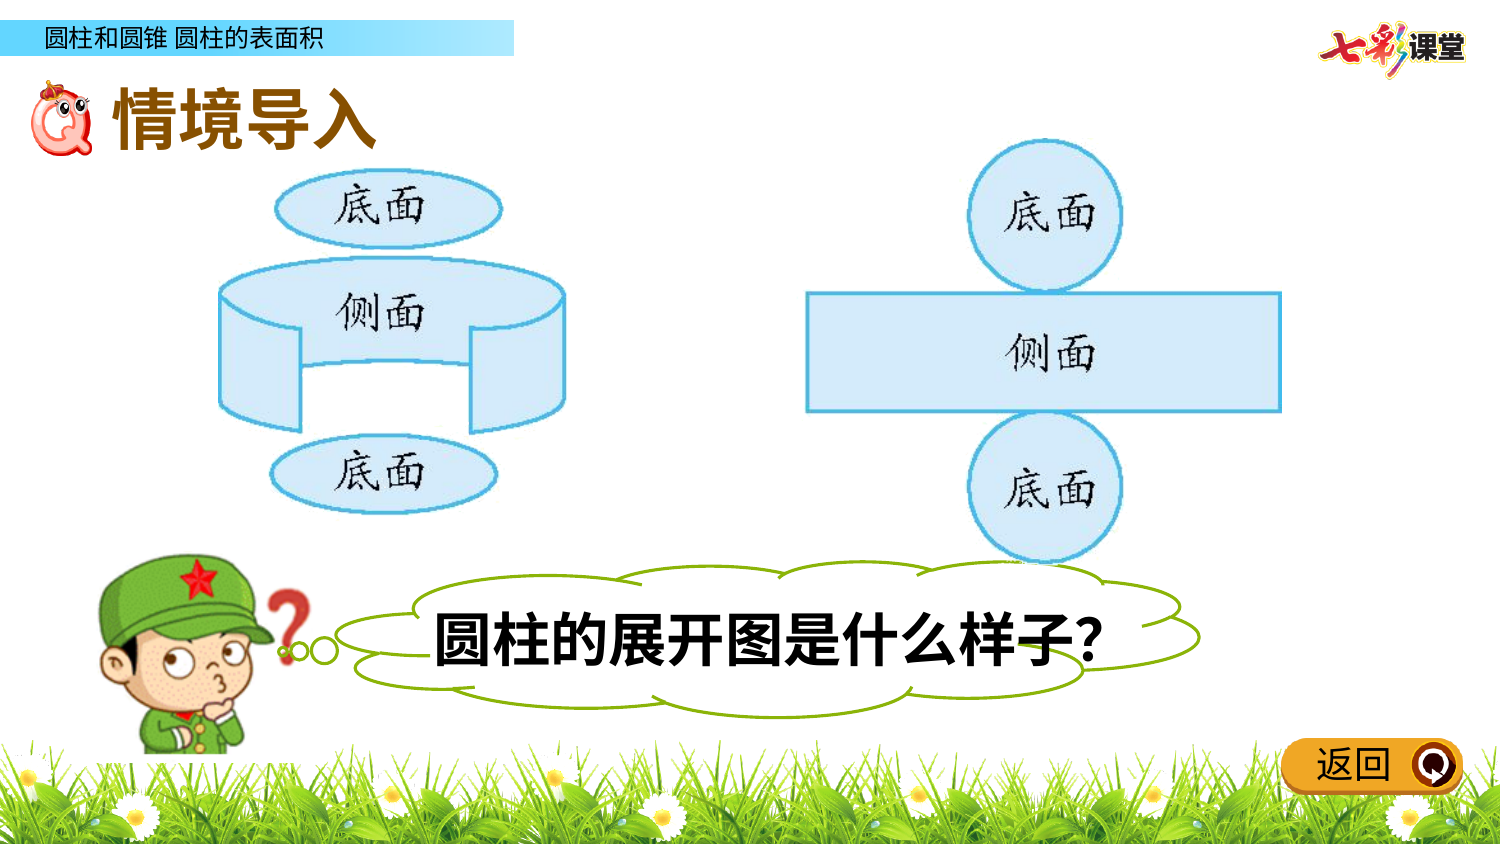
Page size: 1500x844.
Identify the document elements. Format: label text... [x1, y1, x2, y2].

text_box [336, 585, 1200, 718]
picture [1316, 20, 1468, 80]
text_box 情境导入 [100, 72, 404, 164]
picture [0, 138, 1500, 844]
picture [31, 80, 92, 156]
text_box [1281, 733, 1464, 795]
